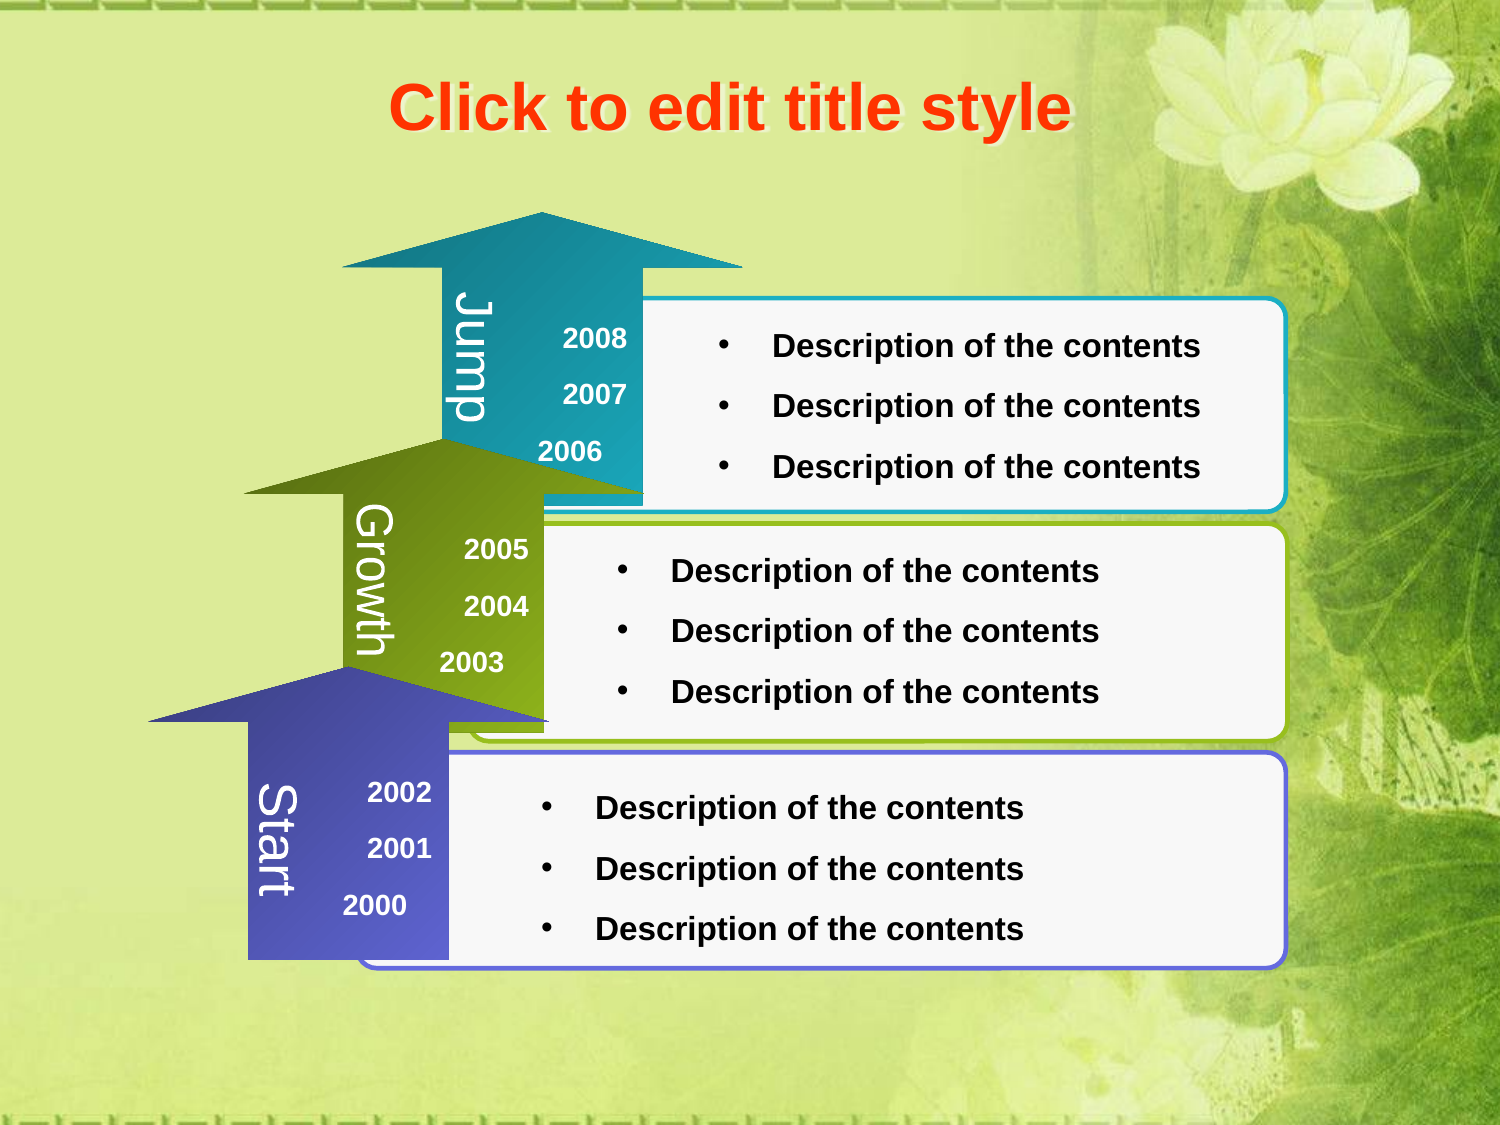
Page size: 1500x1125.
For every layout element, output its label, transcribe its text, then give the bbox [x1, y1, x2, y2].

text_box [243, 439, 517, 685]
text_box [472, 523, 1288, 742]
text_box Description of the contents Description of the contents Description of the contents [526, 774, 1144, 955]
text_box 2002 2001 2000 [321, 758, 447, 971]
picture [0, 0, 1500, 1125]
text_box 2008 2007 2006 [517, 304, 643, 517]
text_box 2005 2004 2003 [418, 516, 544, 728]
text_box [342, 212, 743, 458]
text_box [643, 298, 1286, 512]
text_box [449, 728, 544, 733]
text_box [148, 666, 449, 960]
title Click to edit title style [137, 57, 1325, 150]
text_box [447, 752, 1286, 969]
text_box Description of the contents Description of the contents Description of the contents [703, 312, 1261, 493]
text_box Description of the contents Description of the contents Description of the contents [602, 537, 1219, 718]
